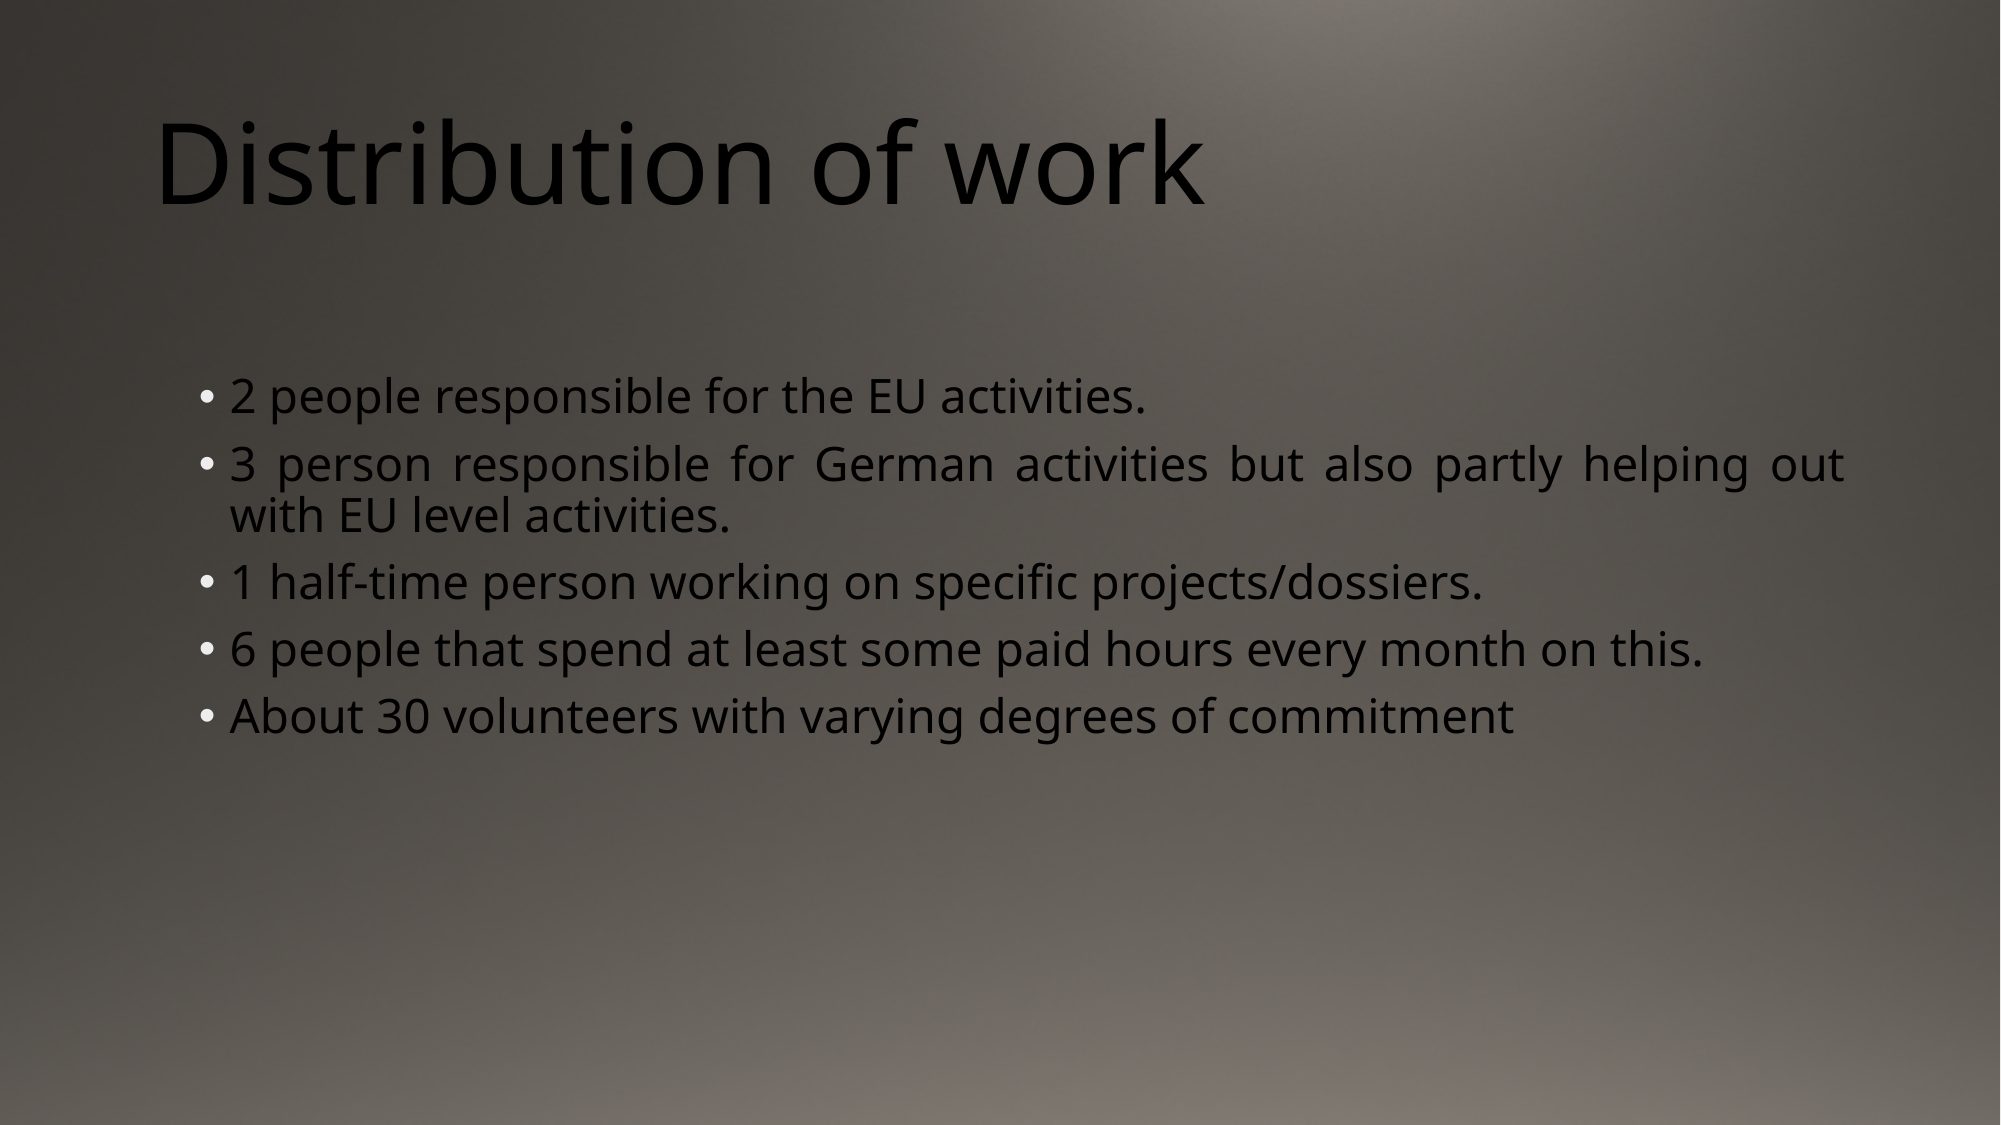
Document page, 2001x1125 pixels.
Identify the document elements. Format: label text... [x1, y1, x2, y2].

list 2 people responsible for the EU activities. 3 person responsible for German activities but also partly helping out with EU level activities. 1 half-time person working on specific projects/dossiers. 6 people that spend at least some paid hours every month on this. About 30 volunteers with varying degrees of commitment [183, 365, 1863, 1014]
picture [0, 0, 2001, 1125]
title Distribution of work [137, 59, 1863, 278]
